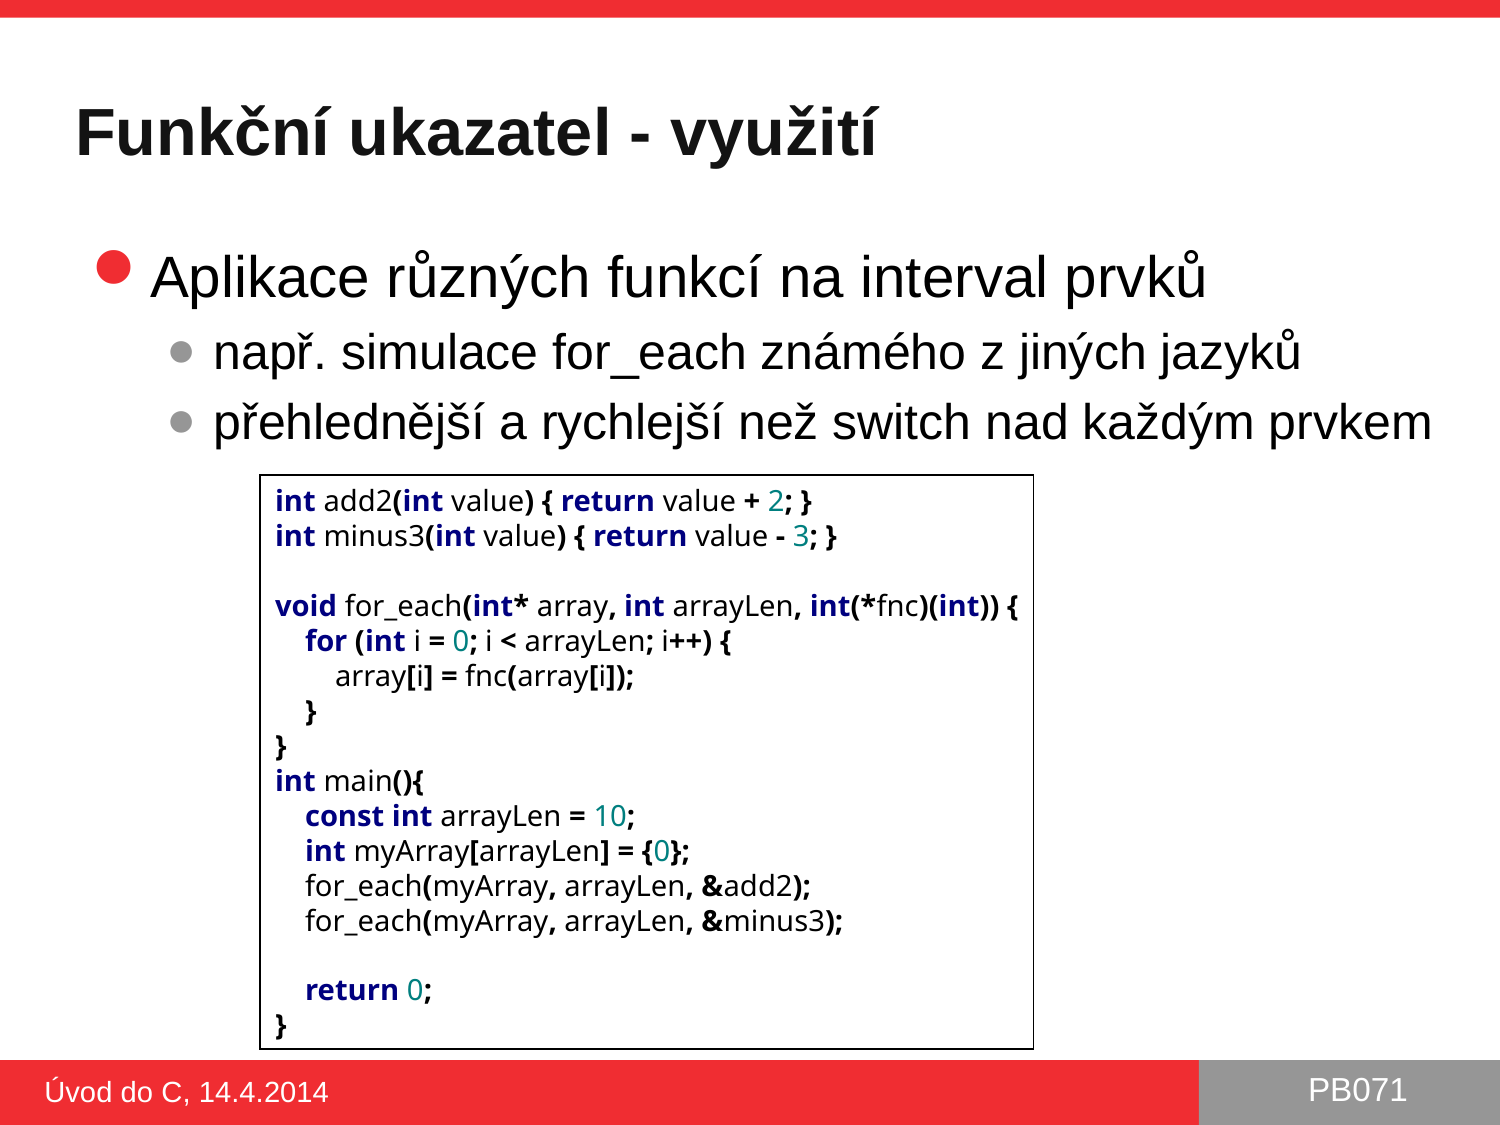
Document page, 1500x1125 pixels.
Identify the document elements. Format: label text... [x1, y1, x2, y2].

text_box int add2(int value) { return value + 2; } int minus3(int value) { return value - 3; } void for_each(int* array, int arrayLen, int(*fnc)(int)) { for (int i = 0; i < arrayLen; i++) { array[i] = fnc(array[i]); } } int main(){ const int arrayLen = 10; int myArray[arrayLen] = {0}; for_each(myArray, arrayLen, &add2); for_each(myArray, arrayLen, &minus3); return 0; } [260, 474, 1034, 1049]
footer Úvod do C, 14.4.2014 [29, 1065, 1199, 1125]
list Aplikace různých funkcí na interval prvků např. simulace for_each známého z jiných jazyků přehlednější a rychlejší než switch nad každým prvkem [76, 231, 1459, 1024]
title Funkční ukazatel - využití [75, 45, 1471, 208]
